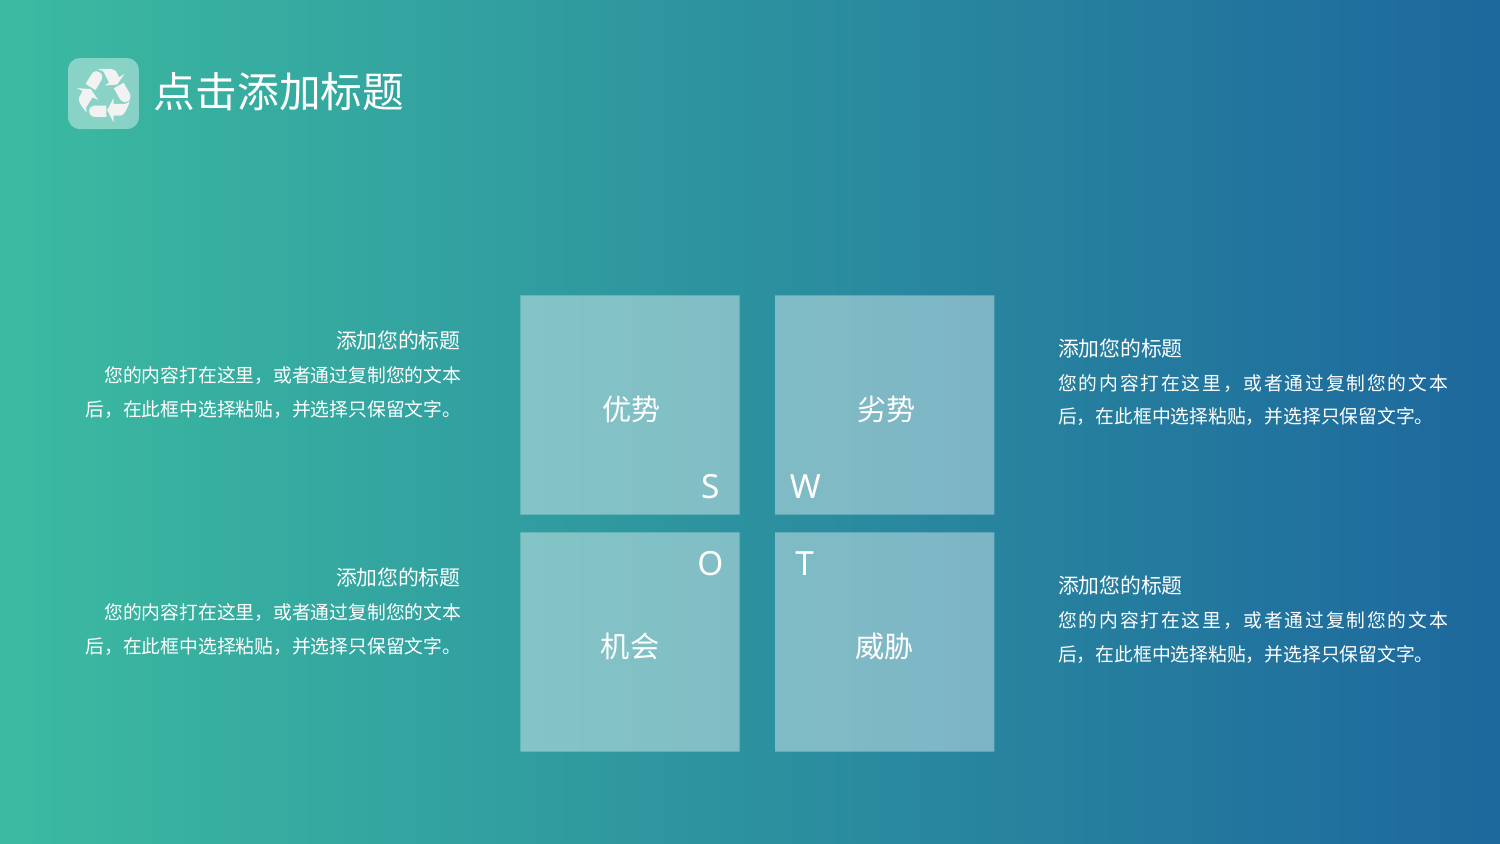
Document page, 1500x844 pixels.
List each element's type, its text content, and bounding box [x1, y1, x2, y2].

text_box 添加您的标题 您的内容打在这里，或者通过复制您的文本后，在此框中选择粘贴，并选择只保留文字。 [1050, 326, 1456, 432]
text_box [774, 295, 995, 515]
text_box 添加您的标题 您的内容打在这里，或者通过复制您的文本后，在此框中选择粘贴，并选择只保留文字。 [63, 555, 468, 661]
text_box 添加您的标题 您的内容打在这里，或者通过复制您的文本后，在此框中选择粘贴，并选择只保留文字。 [1050, 563, 1456, 669]
text_box 点击添加标题 [141, 58, 448, 123]
text_box 添加您的标题 您的内容打在这里，或者通过复制您的文本后，在此框中选择粘贴，并选择只保留文字。 [63, 318, 468, 424]
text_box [520, 532, 740, 752]
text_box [67, 57, 140, 130]
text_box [774, 532, 995, 752]
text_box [520, 295, 740, 515]
picture [0, 0, 1500, 844]
